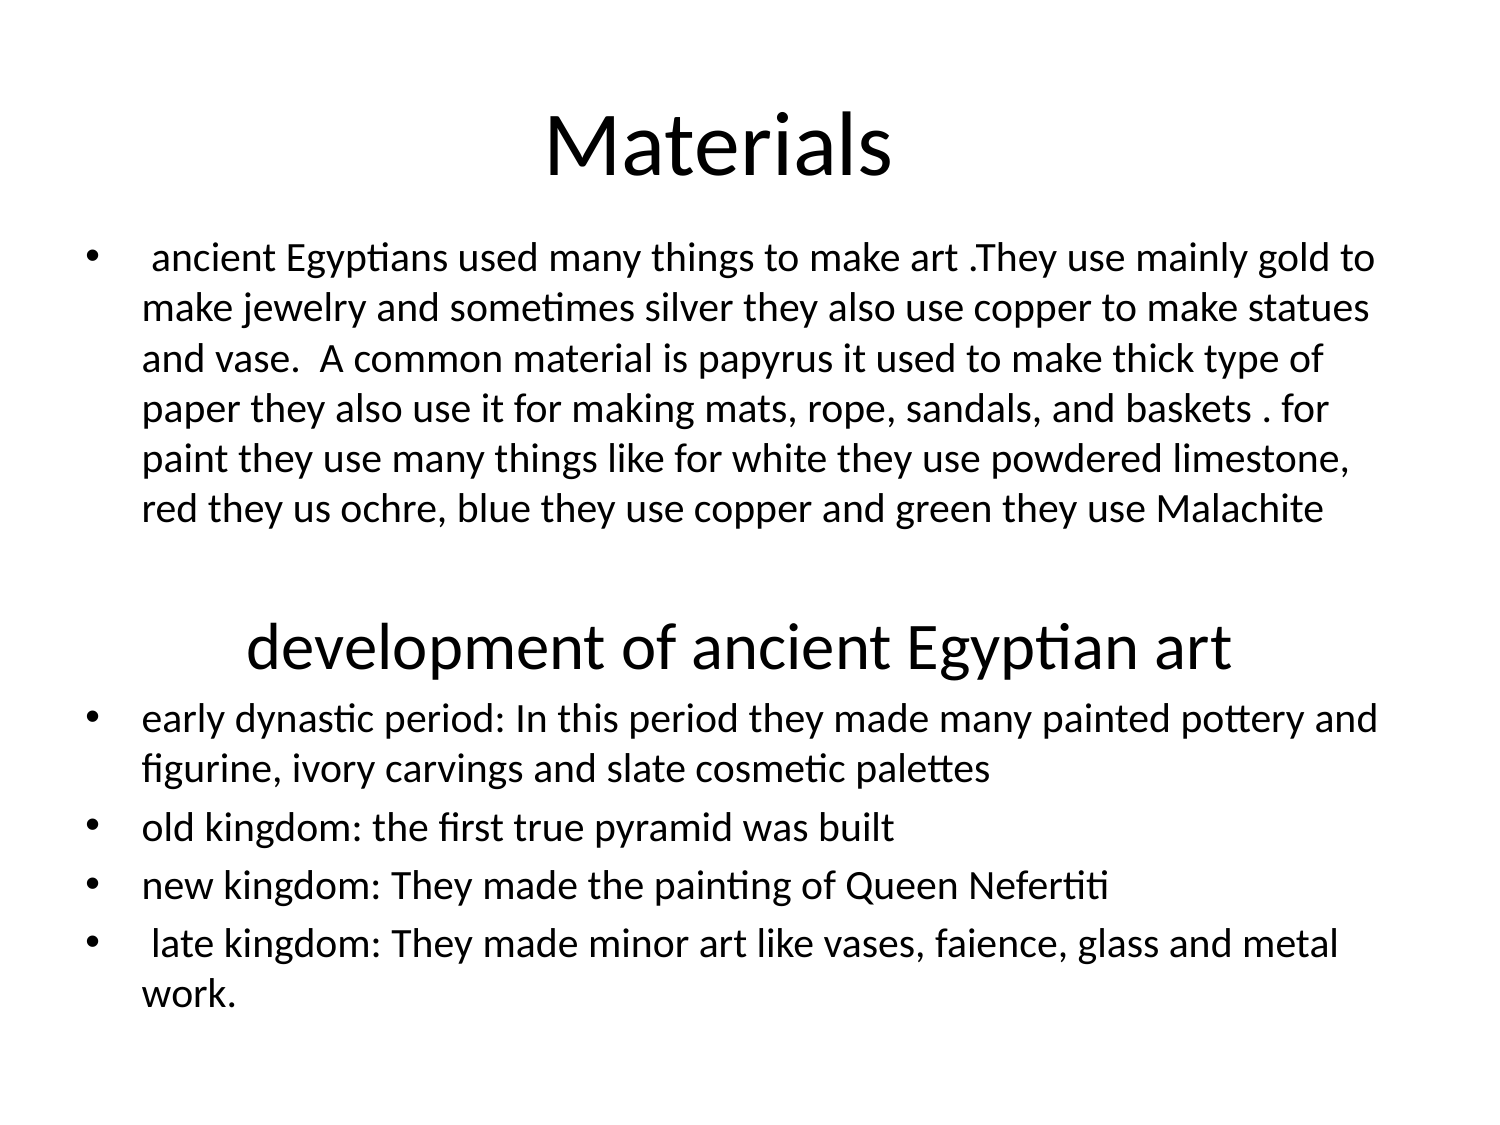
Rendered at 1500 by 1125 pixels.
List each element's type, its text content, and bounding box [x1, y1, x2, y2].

title Materials [75, 45, 1425, 233]
list ancient Egyptians used many things to make art .They use mainly gold to make jewelry and sometimes silver they also use copper to make statues and vase. A common material is papyrus it used to make thick type of paper they also use it for making mats, rope, sandals, and baskets . for paint they use many things like for white they use powdered limestone, red they us ochre, blue they use copper and green they use Malachite development of ancient Egyptian art early dynastic period: In this period they made many painted pottery and figurine, ivory carvings and slate cosmetic palettes old kingdom: the first true pyramid was built new kingdom: They made the painting of Queen Nefertiti late kingdom: They made minor art like vases, faience, glass and metal work. [70, 222, 1421, 1102]
